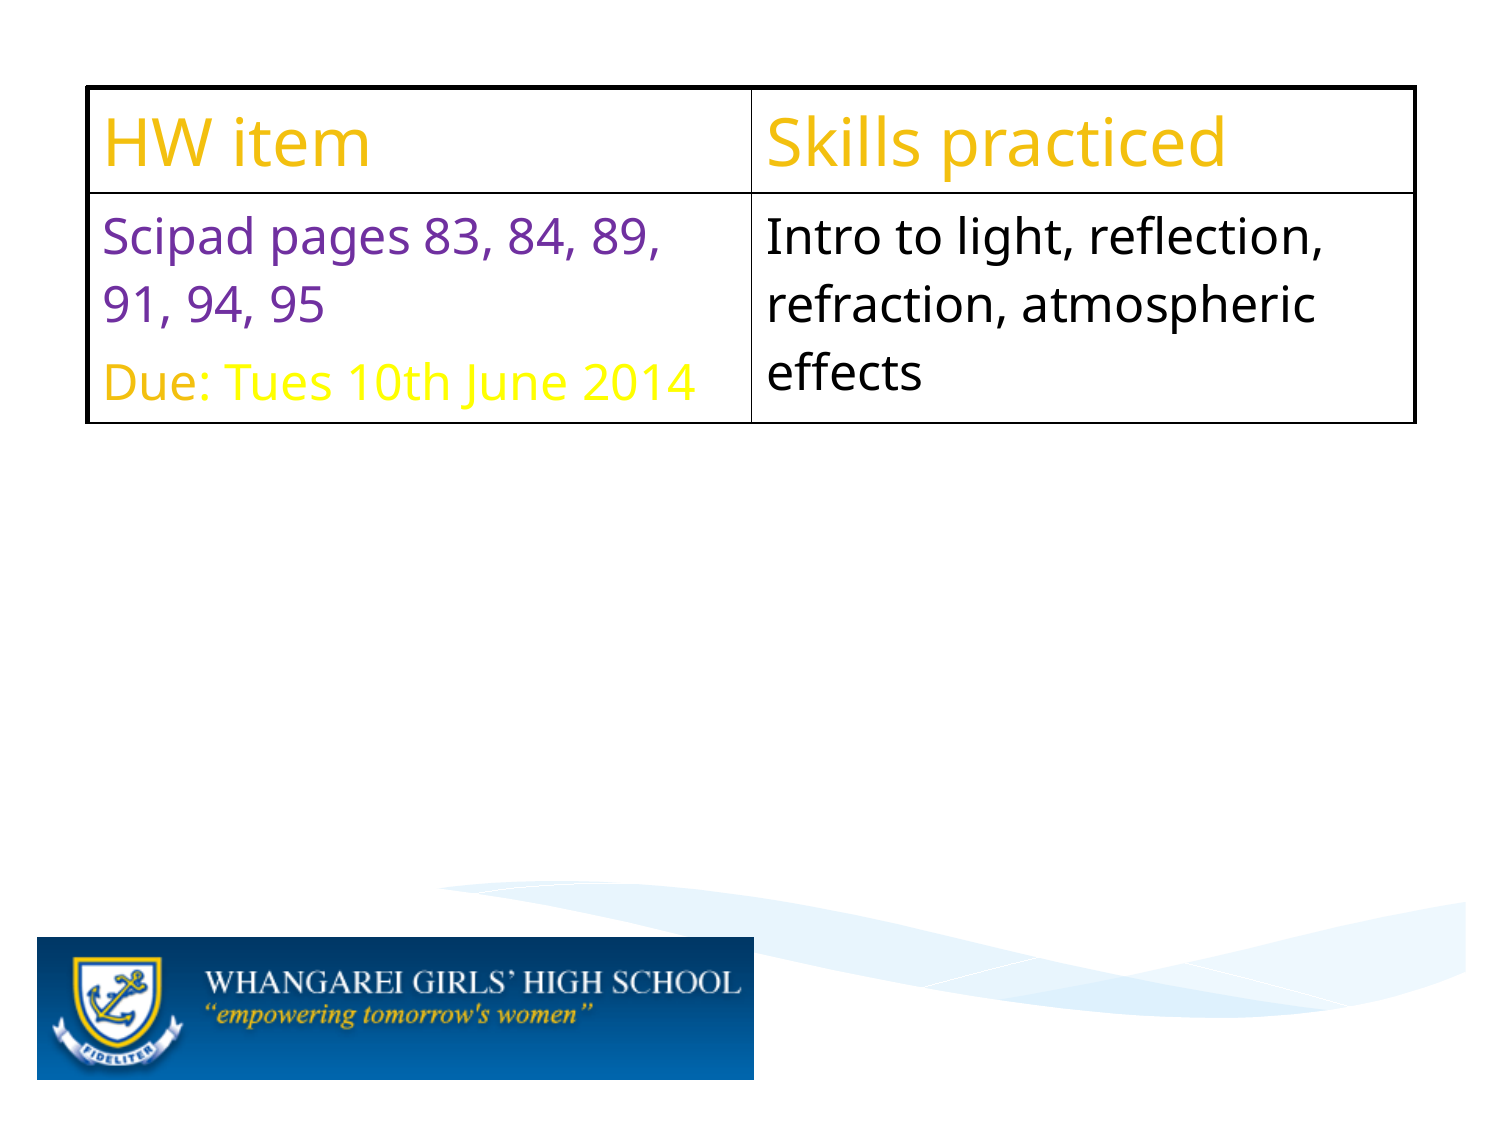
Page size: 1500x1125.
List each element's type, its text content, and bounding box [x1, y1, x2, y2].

picture [37, 937, 754, 1080]
table_header Skills practiced [752, 90, 1413, 192]
table_cell Scipad pages 83, 84, 89, 91, 94, 95 Due: Tues 10th June 2014 [90, 194, 751, 422]
table_header HW item [90, 90, 751, 192]
table_cell Intro to light, reflection, refraction, atmospheric effects [752, 194, 1413, 422]
